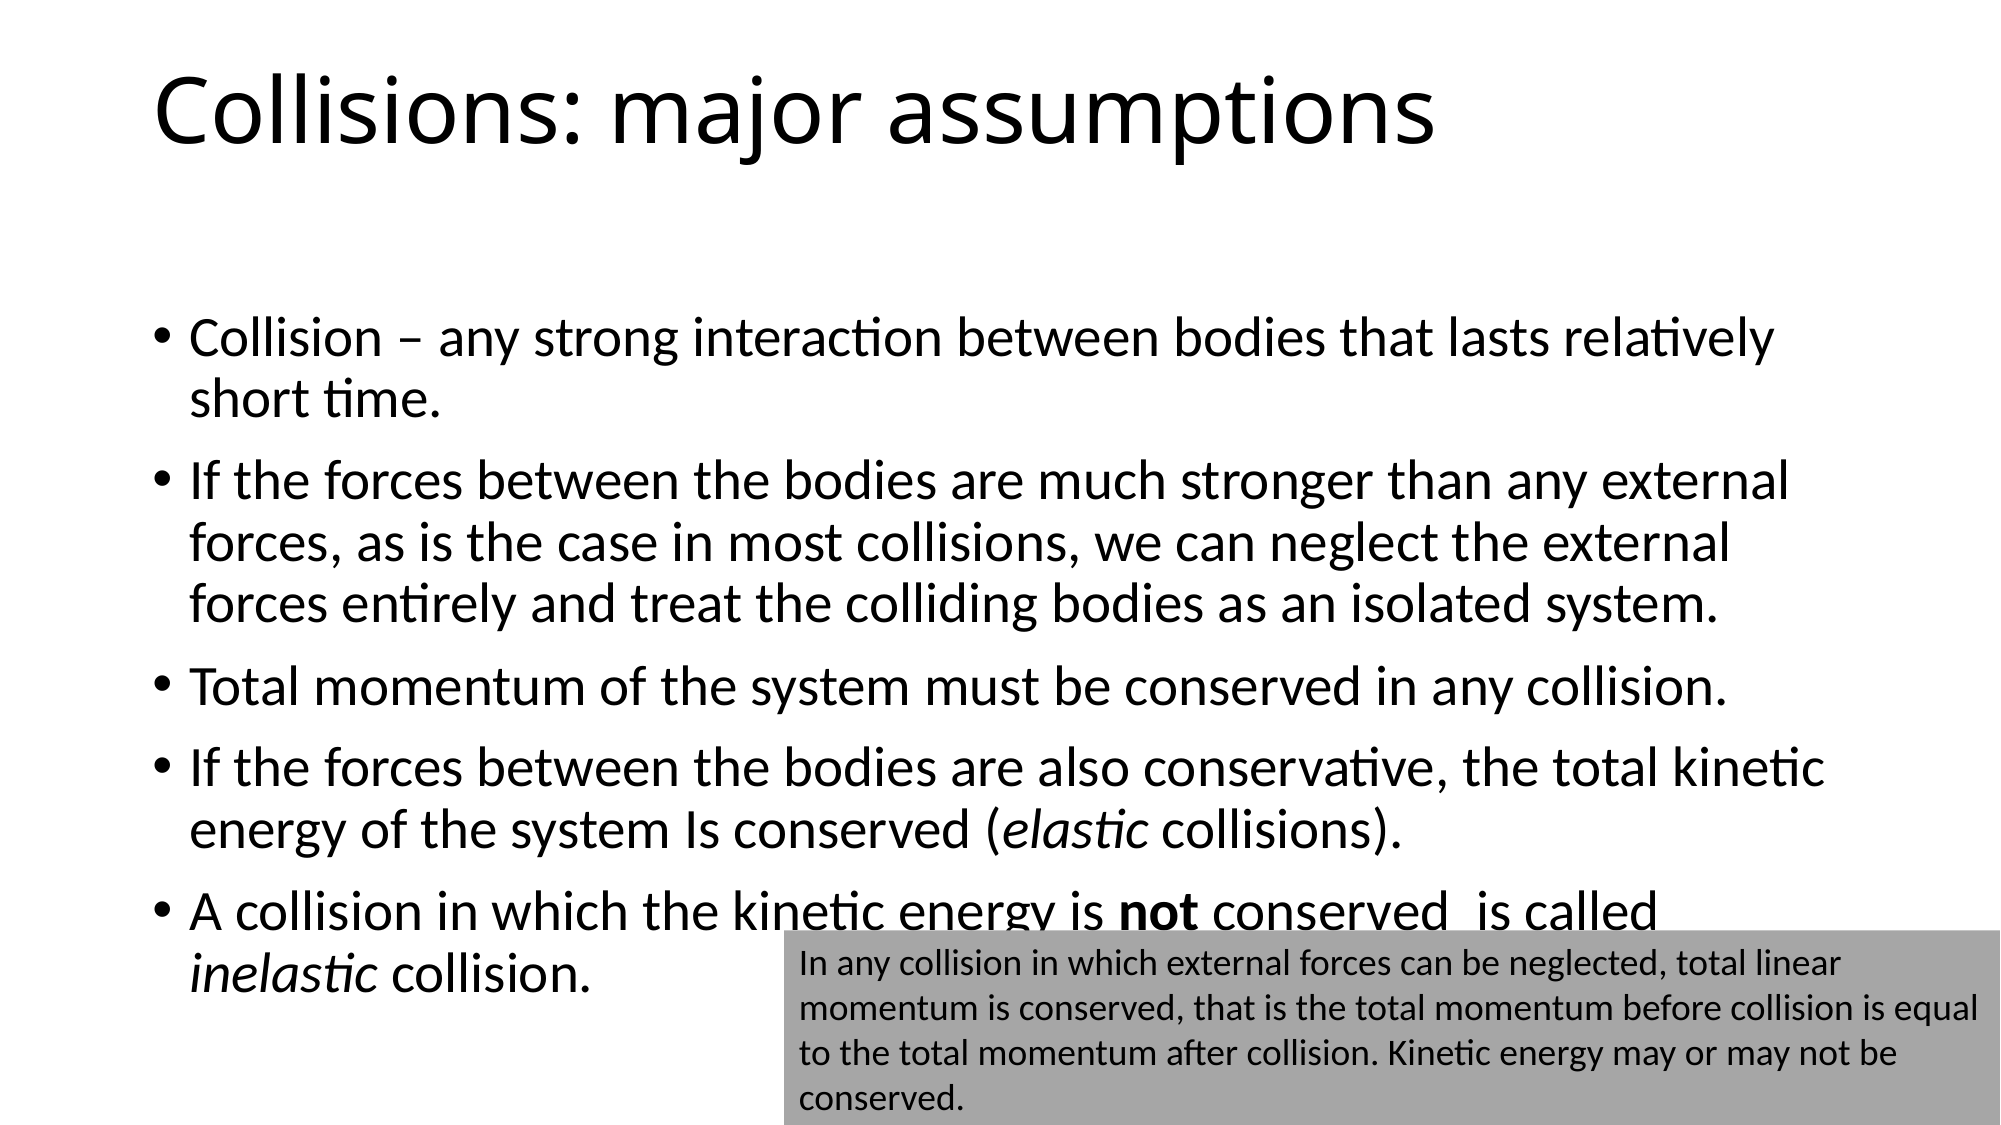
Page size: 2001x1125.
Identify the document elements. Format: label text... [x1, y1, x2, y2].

title Collisions: major assumptions [137, 59, 1863, 278]
list Collision – any strong interaction between bodies that lasts relatively short time. If the forces between the bodies are much stronger than any external forces, as is the case in most collisions, we can neglect the external forces entirely and treat the colliding bodies as an isolated system. Total momentum of the system must be conserved in any collision. If the forces between the bodies are also conservative, the total kinetic energy of the system Is conserved (elastic collisions). A collision in which the kinetic energy is not conserved is called inelastic collision. [137, 299, 1863, 1014]
text_box In any collision in which external forces can be neglected, total linear momentum is conserved, that is the total momentum before collision is equal to the total momentum after collision. Kinetic energy may or may not be conserved. [784, 930, 2000, 1125]
